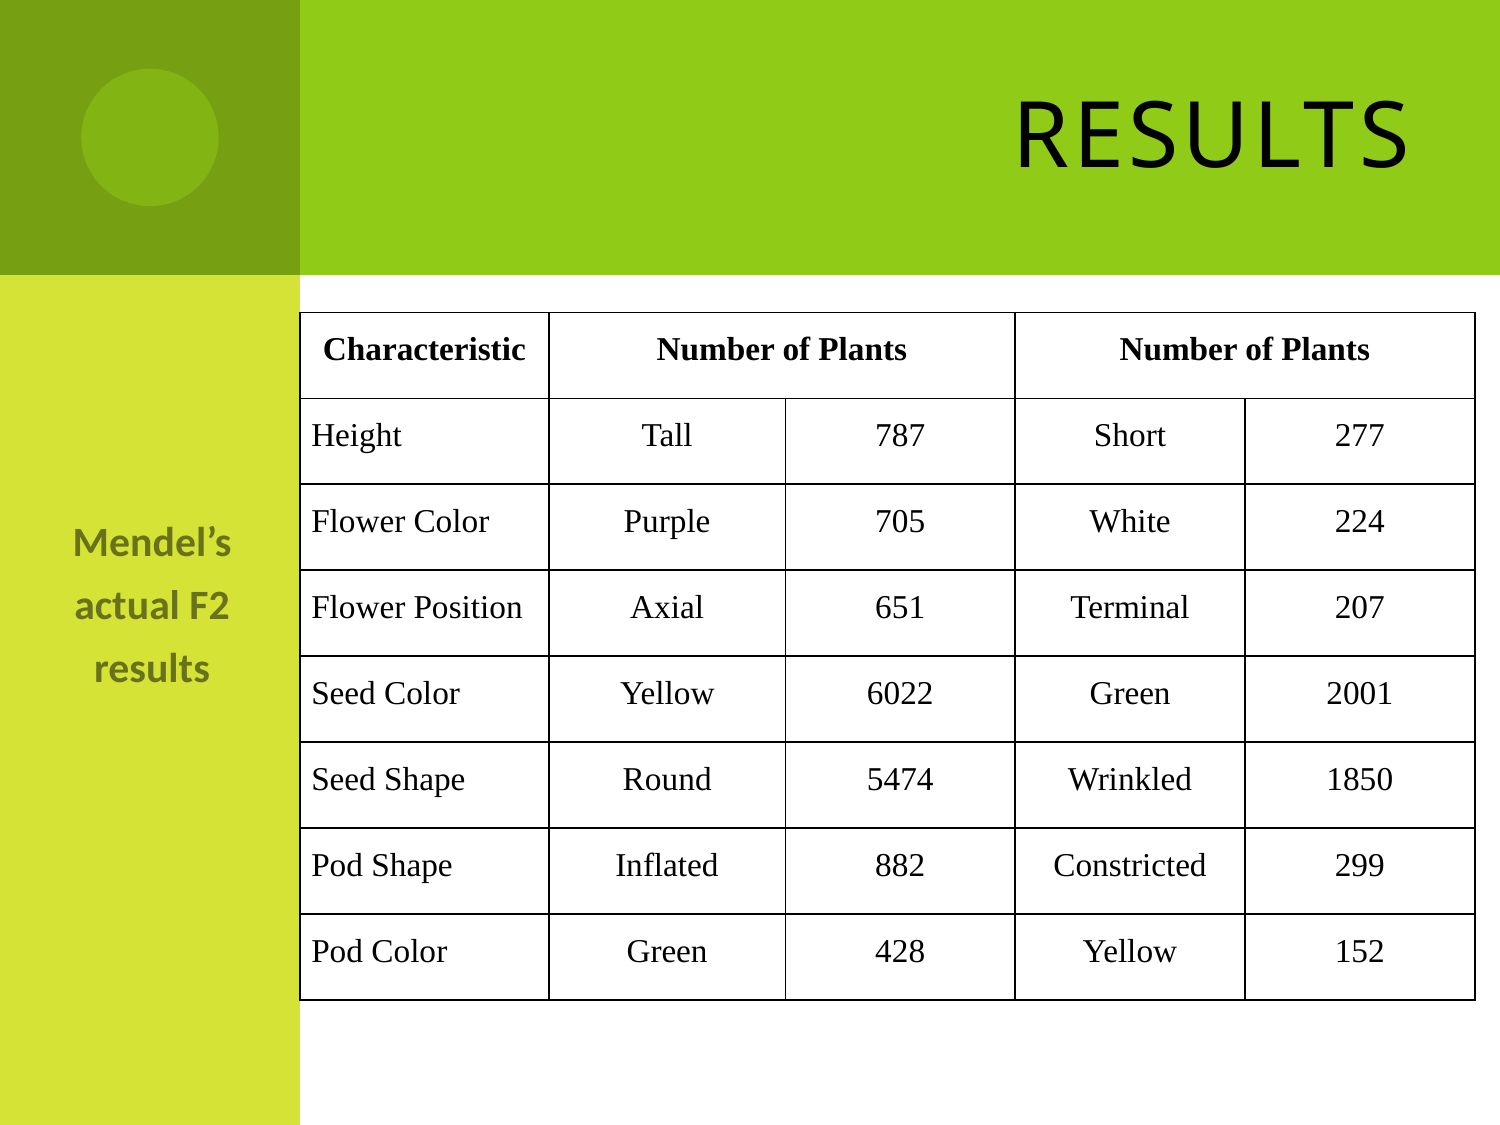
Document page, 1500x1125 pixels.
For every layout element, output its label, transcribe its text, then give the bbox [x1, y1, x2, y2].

table_cell Green [1016, 657, 1244, 741]
table_cell 5474 [786, 743, 1014, 827]
table_header Number of Plants [1016, 313, 1474, 398]
table_cell 1850 [1246, 743, 1474, 827]
table_cell 224 [1246, 485, 1474, 569]
table_cell Round [550, 743, 785, 827]
table_cell Yellow [550, 657, 785, 741]
table_cell 207 [1246, 571, 1474, 655]
table_cell Inflated [550, 829, 785, 913]
table_cell Pod Shape [301, 829, 548, 913]
table_header Number of Plants [550, 313, 1014, 398]
table_cell Axial [550, 571, 785, 655]
table_cell Purple [550, 485, 785, 569]
table_cell Pod Color [301, 915, 548, 999]
title Results [400, 37, 1425, 225]
table_cell 651 [786, 571, 1014, 655]
table_cell Short [1016, 399, 1244, 483]
list Mendel’s actual F2 results [26, 497, 278, 885]
table_cell White [1016, 485, 1244, 569]
table_cell 152 [1246, 915, 1474, 999]
table_cell 277 [1246, 399, 1474, 483]
table_cell Constricted [1016, 829, 1244, 913]
table_cell Tall [550, 399, 785, 483]
table_cell 2001 [1246, 657, 1474, 741]
table_cell Flower Color [301, 485, 548, 569]
table_cell 299 [1246, 829, 1474, 913]
table_cell Seed Shape [301, 743, 548, 827]
table_cell 428 [786, 915, 1014, 999]
table_cell Green [550, 915, 785, 999]
table_cell Height [301, 399, 548, 483]
table_cell 882 [786, 829, 1014, 913]
table_cell Flower Position [301, 571, 548, 655]
table_cell Seed Color [301, 657, 548, 741]
table_cell 787 [786, 399, 1014, 483]
table_cell 705 [786, 485, 1014, 569]
table_cell 6022 [786, 657, 1014, 741]
table_cell Yellow [1016, 915, 1244, 999]
table_cell Wrinkled [1016, 743, 1244, 827]
table_header Characteristic [301, 313, 548, 398]
table_cell Terminal [1016, 571, 1244, 655]
